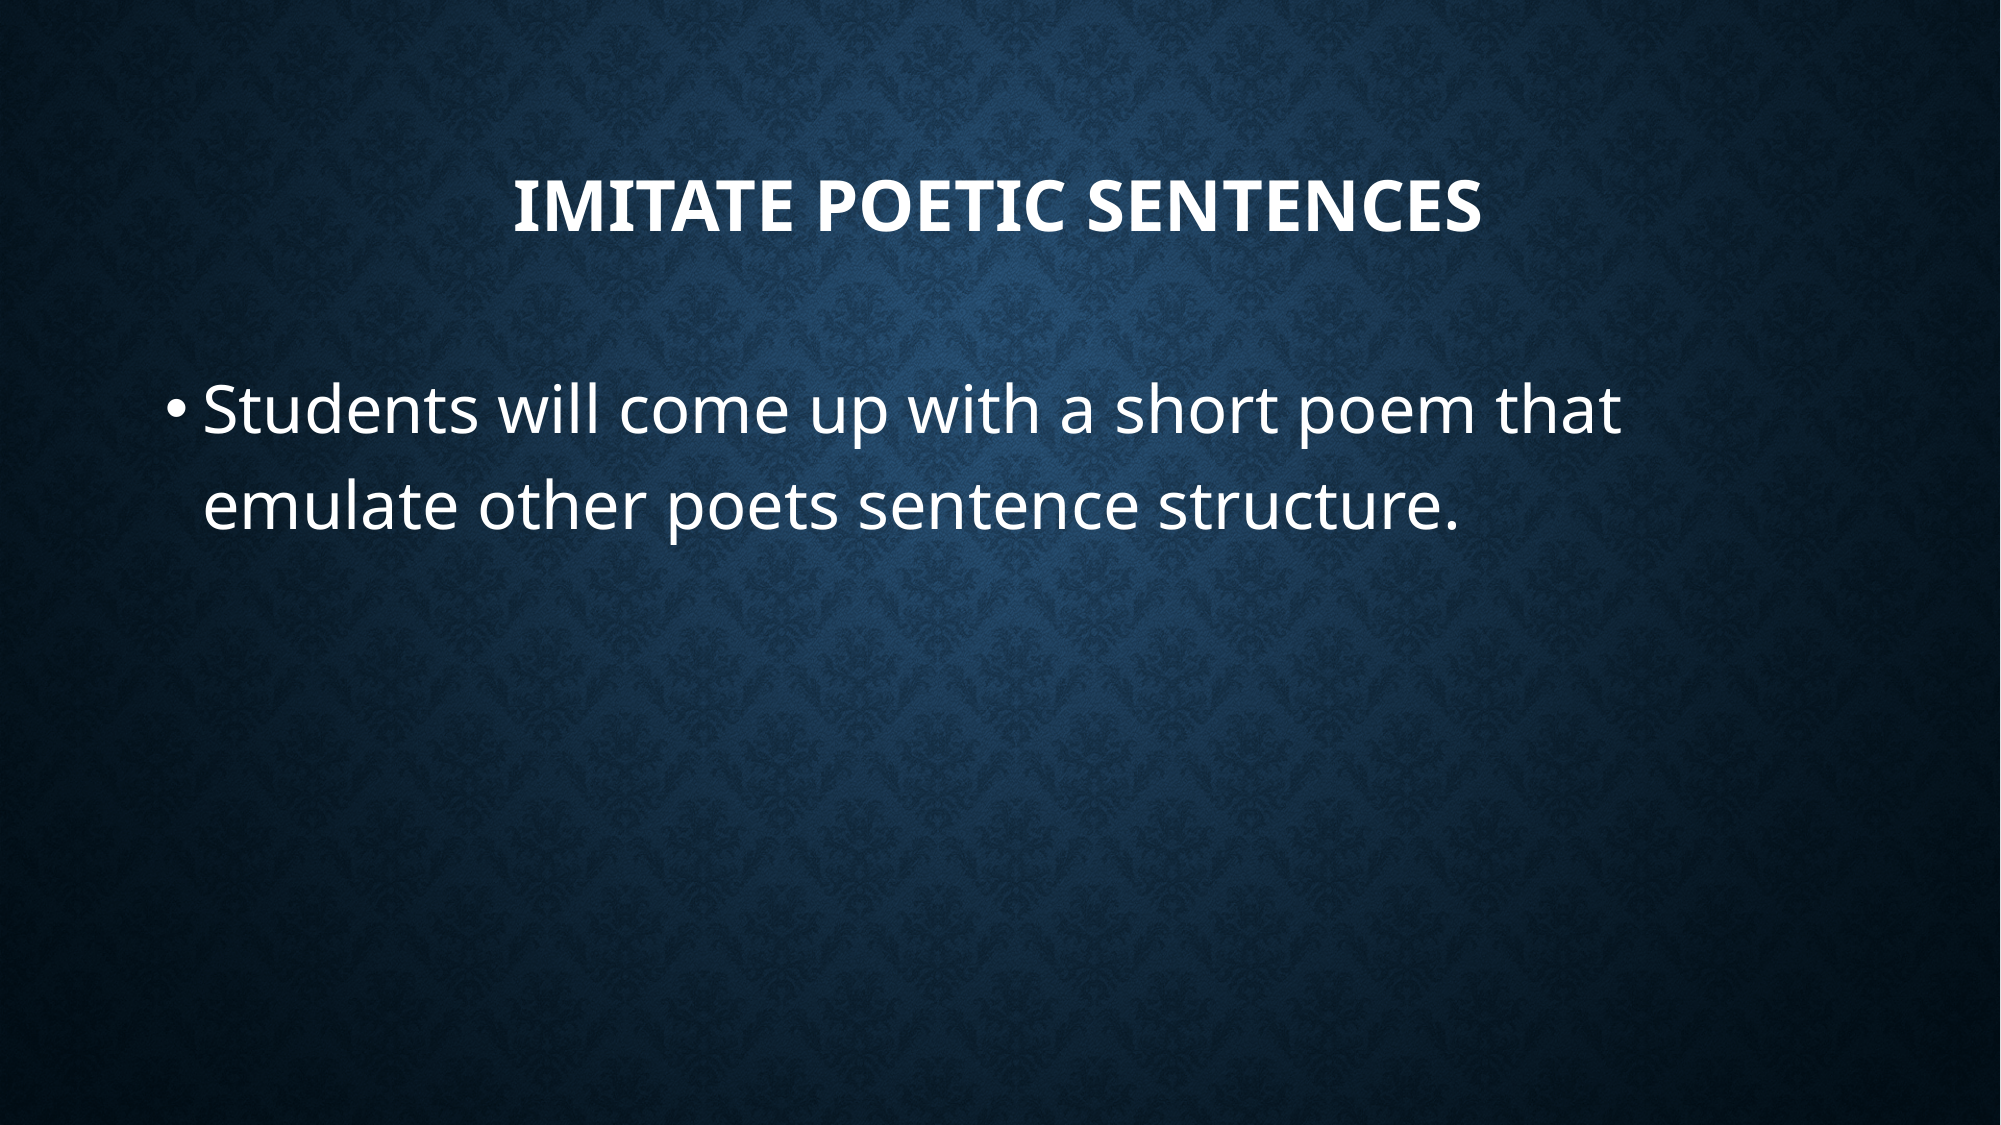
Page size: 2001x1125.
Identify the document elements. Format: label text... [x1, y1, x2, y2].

list Students will come up with a short poem that emulate other poets sentence structure. [149, 343, 1849, 950]
title Imitate poetic sentences [149, 99, 1849, 318]
